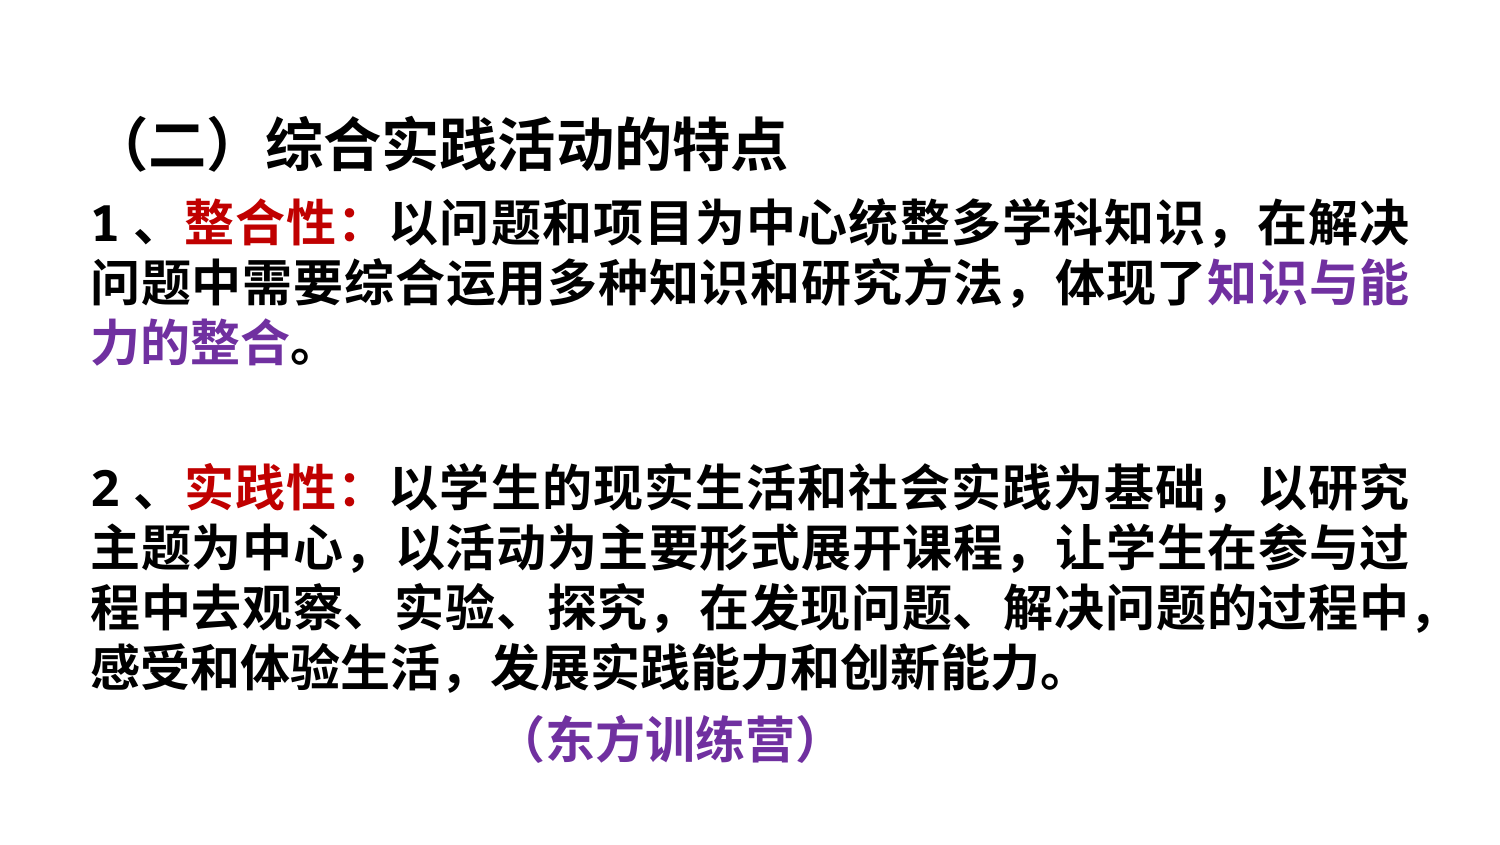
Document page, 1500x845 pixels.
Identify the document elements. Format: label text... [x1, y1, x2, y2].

list （二）综合实践活动的特点 1、整合性：以问题和项目为中心统整多学科知识，在解决问题中需要综合运用多种知识和研究方法，体现了知识与能力的整合。 2、实践性：以学生的现实生活和社会实践为基础，以研究主题为中心，以活动为主要形式展开课程，让学生在参与过程中去观察、实验、探究，在发现问题、解决问题的过程中，感受和体验生活，发展实践能力和创新能力。 （东方训练营） [74, 100, 1426, 785]
